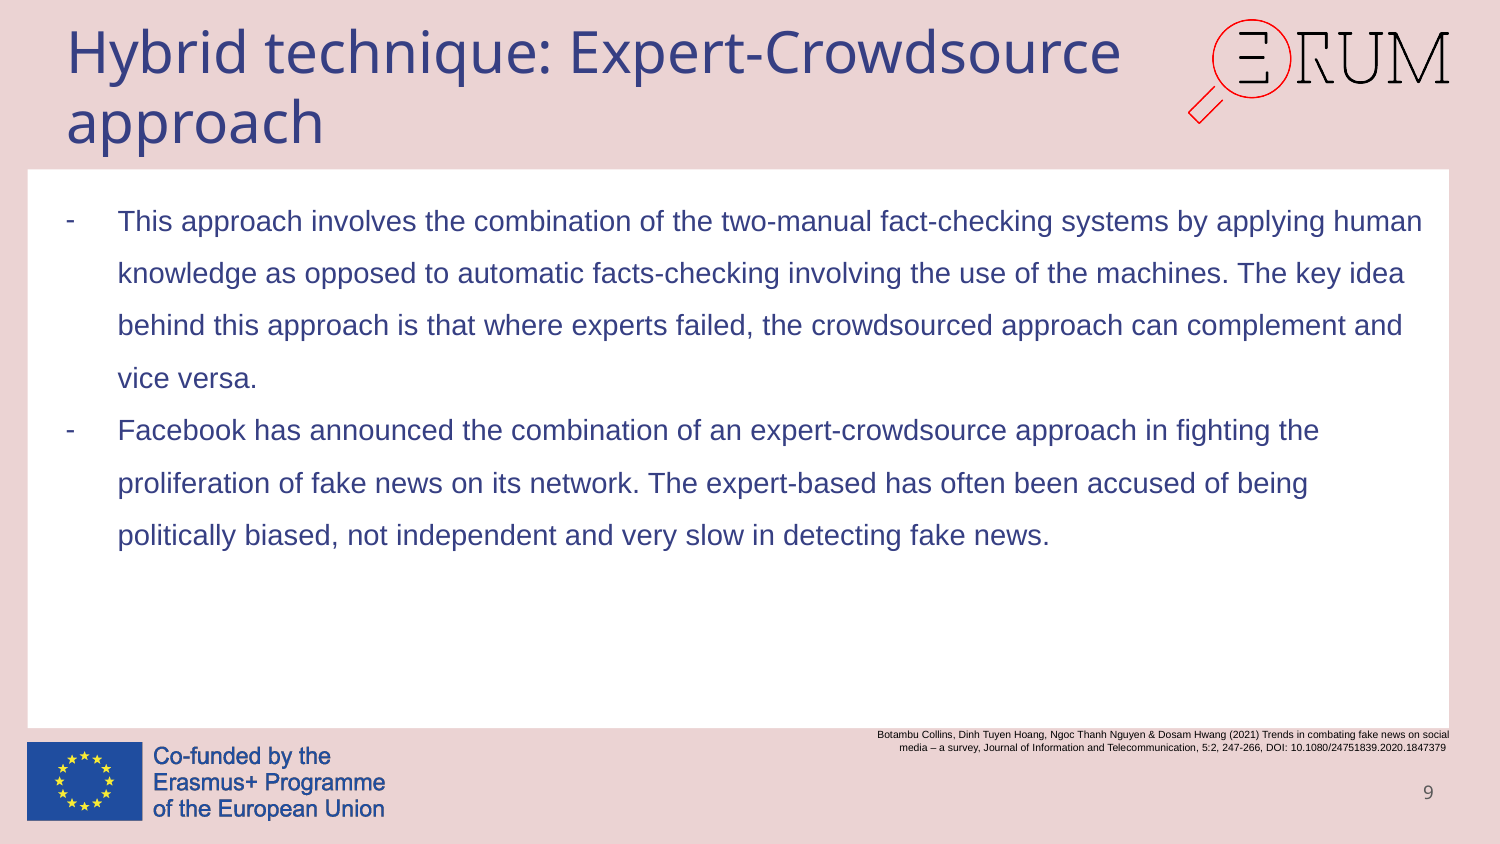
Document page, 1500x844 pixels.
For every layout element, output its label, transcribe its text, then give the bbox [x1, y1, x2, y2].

picture [1136, 0, 1500, 137]
list This approach involves the combination of the two-manual fact-checking systems by applying human knowledge as opposed to automatic facts-checking involving the use of the machines. The key idea behind this approach is that where experts failed, the crowdsourced approach can complement and vice versa. Facebook has announced the combination of an expert-crowdsource approach in fighting the proliferation of fake news on its network. The expert-based has often been accused of being politically biased, not independent and very slow in detecting fake news. [27, 169, 1449, 729]
text_box Botambu Collins, Dinh Tuyen Hoang, Ngoc Thanh Nguyen & Dosam Hwang (2021) Trends in combating fake news on social media – a survey, Journal of Information and Telecommunication, 5:2, 247-266, DOI: 10.1080/24751839.2020.1847379 [851, 715, 1467, 766]
title Hybrid technique: Expert-Crowdsource approach [51, 0, 1168, 94]
slide_number 9 [1358, 766, 1449, 826]
picture [27, 742, 385, 821]
